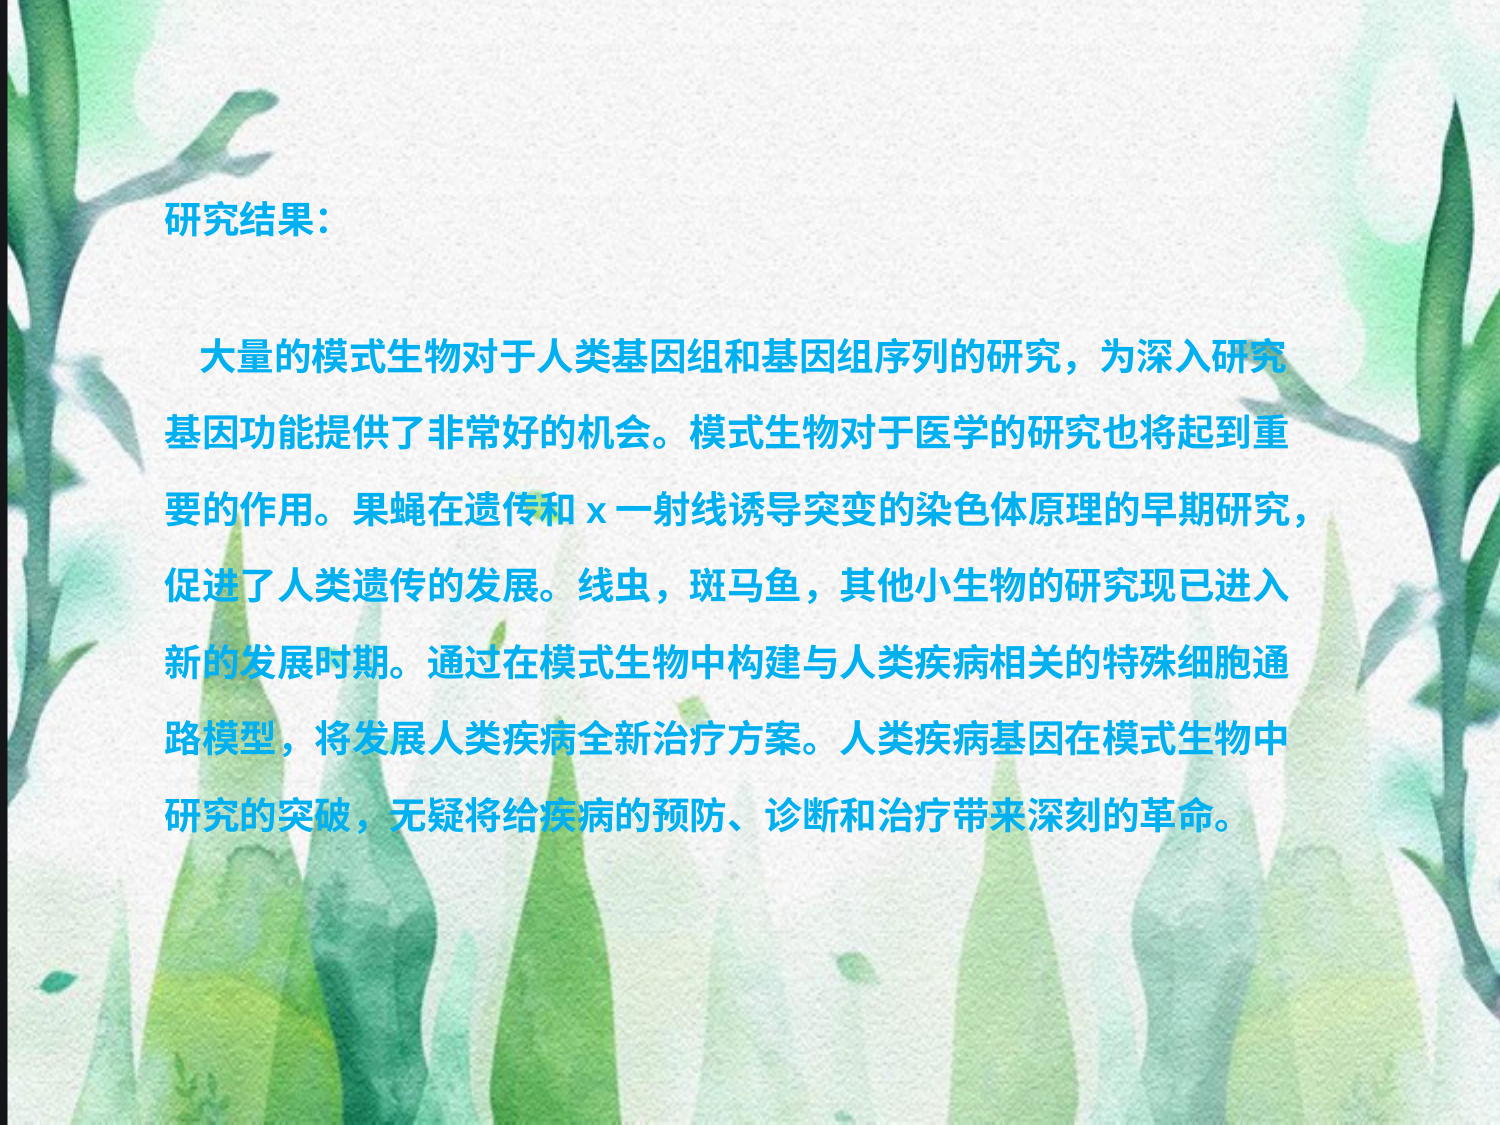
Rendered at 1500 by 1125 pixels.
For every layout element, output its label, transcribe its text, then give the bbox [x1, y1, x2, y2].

picture [0, 0, 1500, 1125]
subtitle 研究结果： 大量的模式生物对于人类基因组和基因组序列的研究，为深入研究基因功能提供了非常好的机会。模式生物对于医学的研究也将起到重要的作用。果蝇在遗传和x一射线诱导突变的染色体原理的早期研究，促进了人类遗传的发展。线虫，斑马鱼，其他小生物的研究现已进入新的发展时期。通过在模式生物中构建与人类疾病相关的特殊细胞通路模型，将发展人类疾病全新治疗方案。人类疾病基因在模式生物中研究的突破，无疑将给疾病的预防、诊断和治疗带来深刻的革命。 [149, 136, 1315, 1025]
